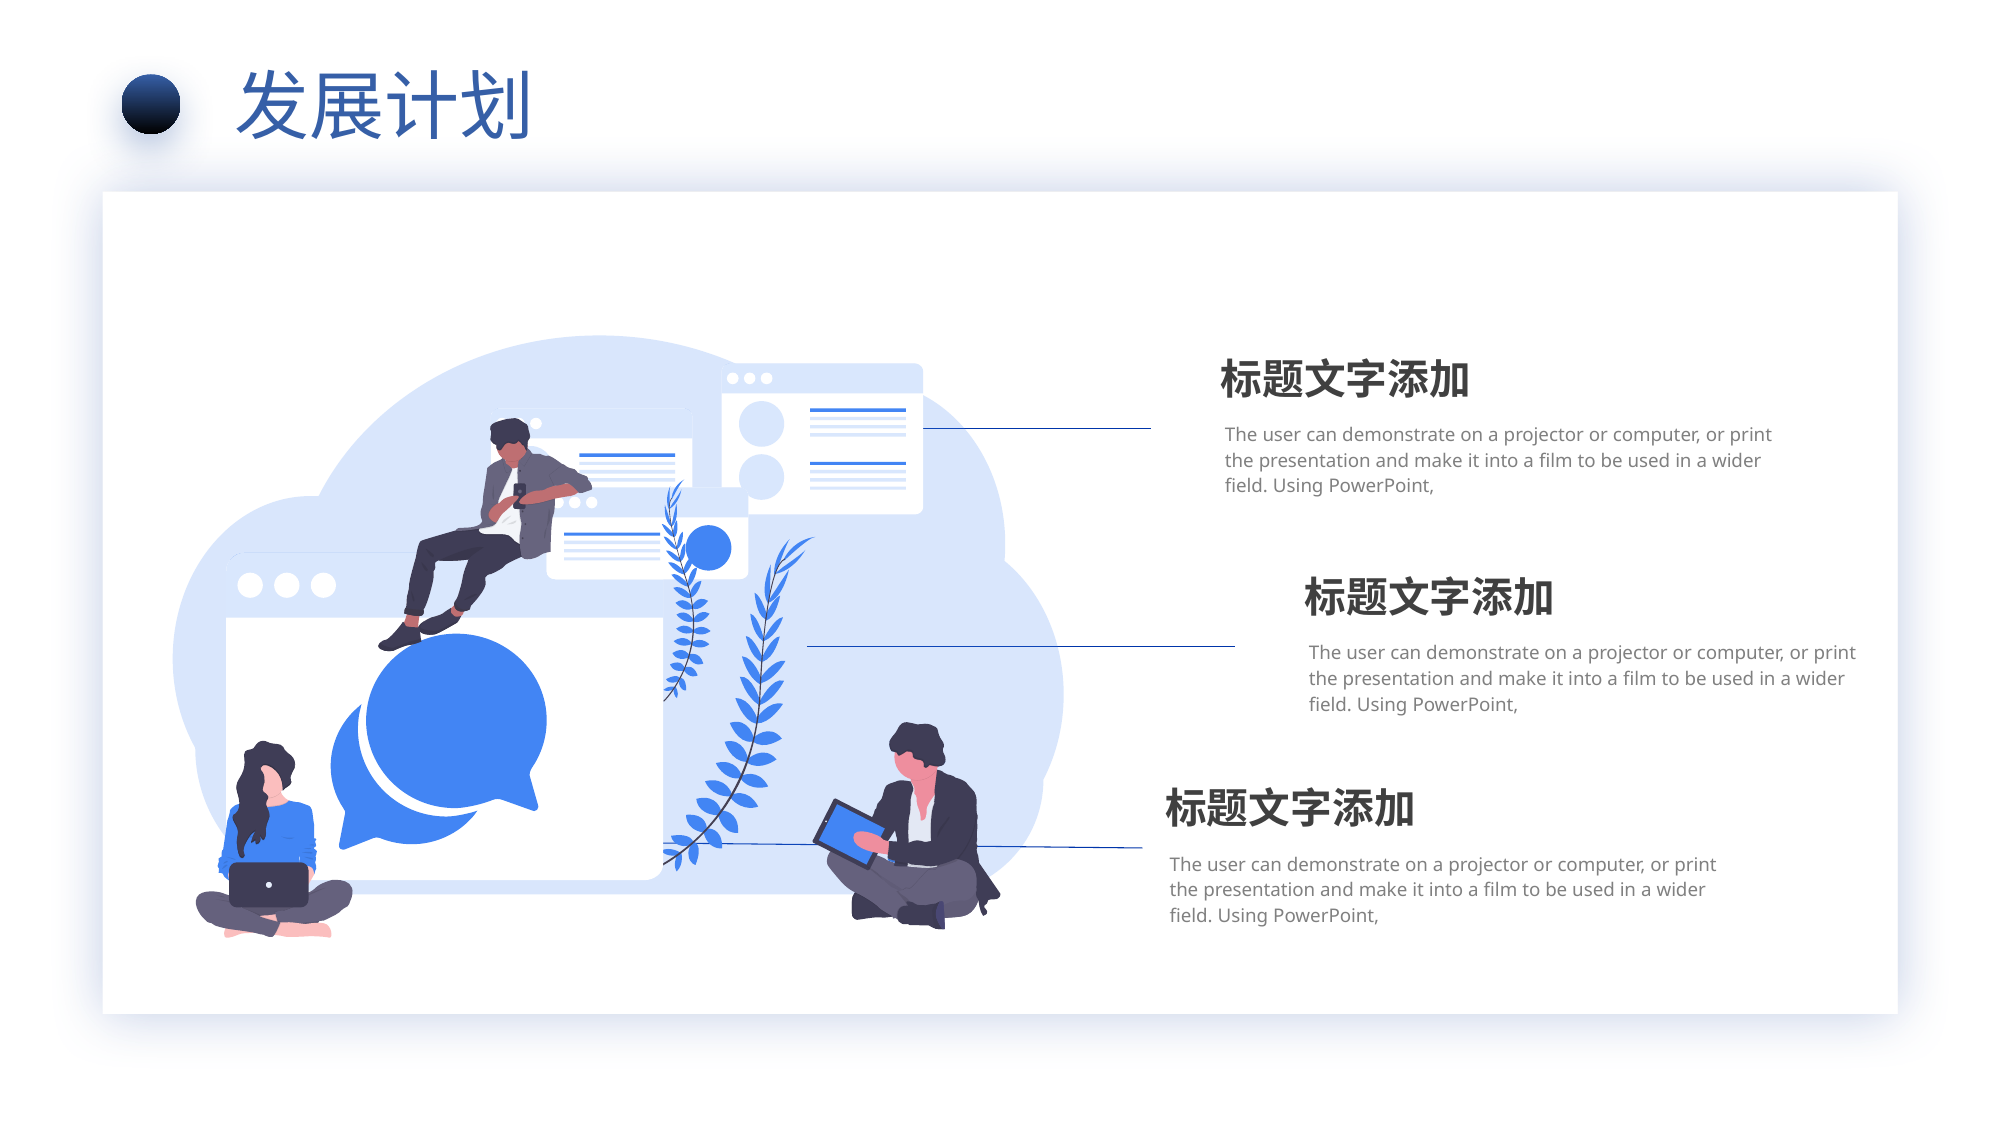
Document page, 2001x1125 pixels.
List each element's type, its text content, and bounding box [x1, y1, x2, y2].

text_box [132, 73, 170, 80]
text_box 发展计划 [219, 51, 618, 80]
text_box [1289, 553, 1881, 724]
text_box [172, 335, 1064, 939]
picture [0, 80, 2000, 1125]
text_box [1205, 334, 1797, 506]
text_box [1064, 842, 1143, 848]
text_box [1150, 764, 1742, 935]
